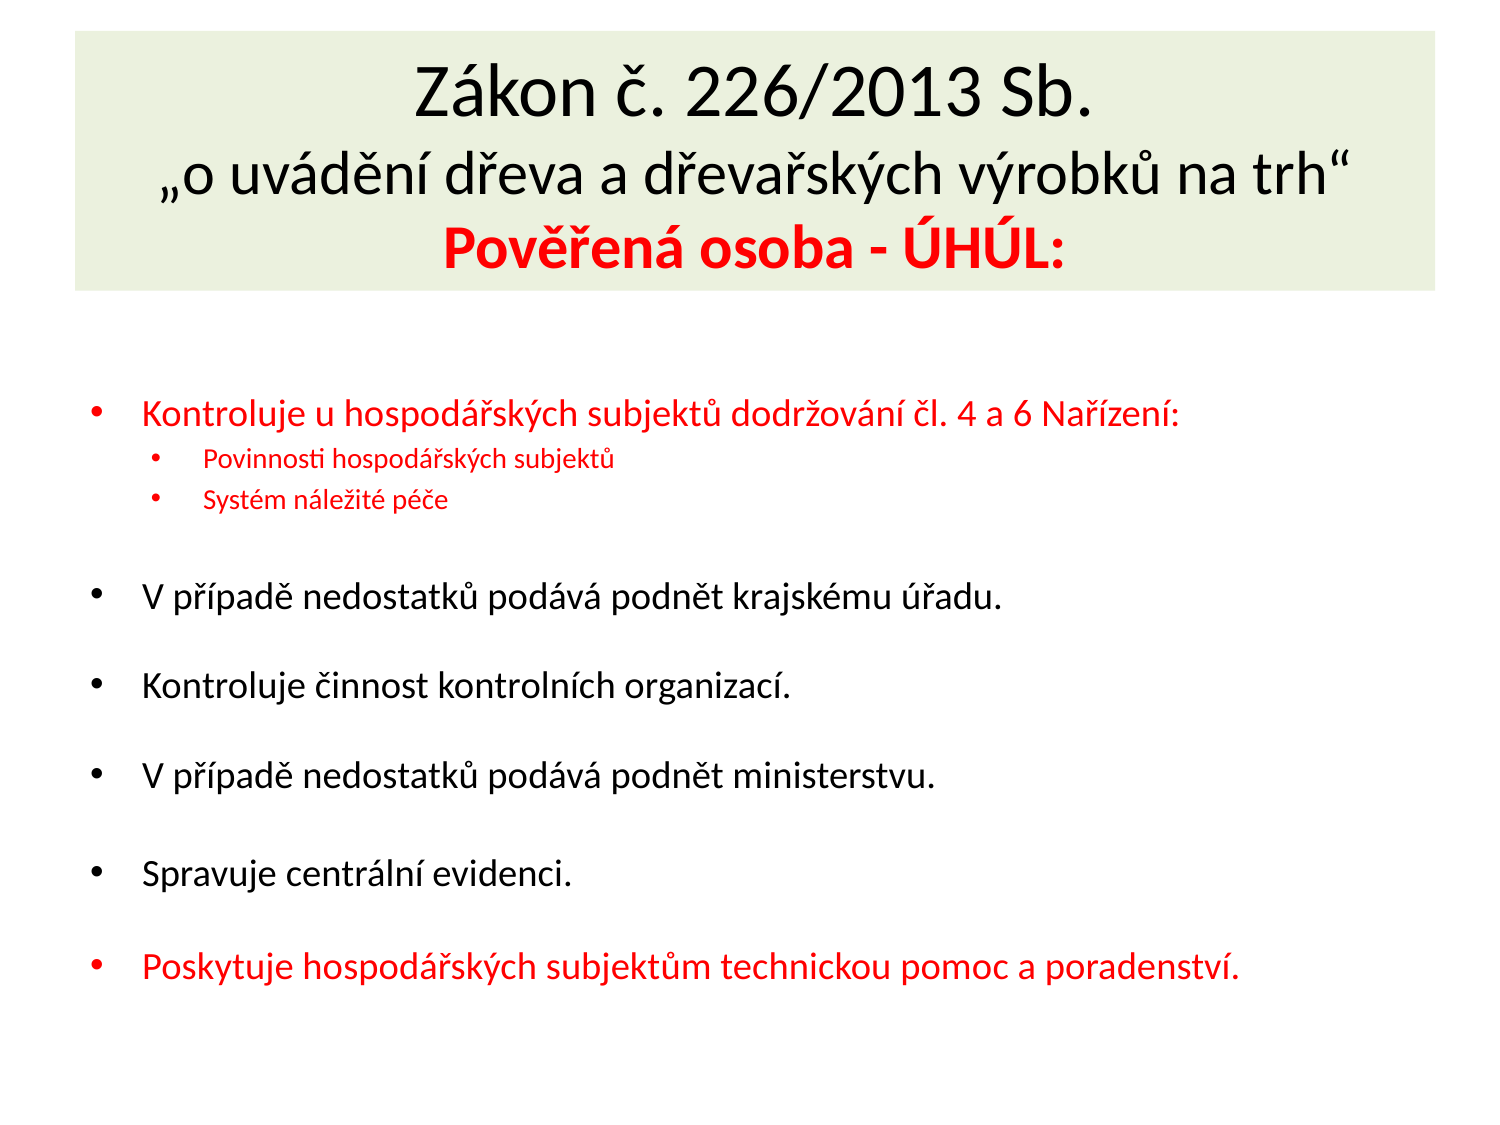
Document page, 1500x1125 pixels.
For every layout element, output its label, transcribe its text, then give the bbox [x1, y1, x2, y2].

list Kontroluje u hospodářských subjektů dodržování čl. 4 a 6 Nařízení: Povinnosti hospodářských subjektů Systém náležité péče V případě nedostatků podává podnět krajskému úřadu. Kontroluje činnost kontrolních organizací. V případě nedostatků podává podnět ministerstvu. Spravuje centrální evidenci. Poskytuje hospodářských subjektům technickou pomoc a poradenství. [75, 262, 1447, 1005]
title Zákon č. 226/2013 Sb. „o uvádění dřeva a dřevařských výrobků na trh“ Pověřená osoba - ÚHÚL: [75, 30, 1436, 262]
